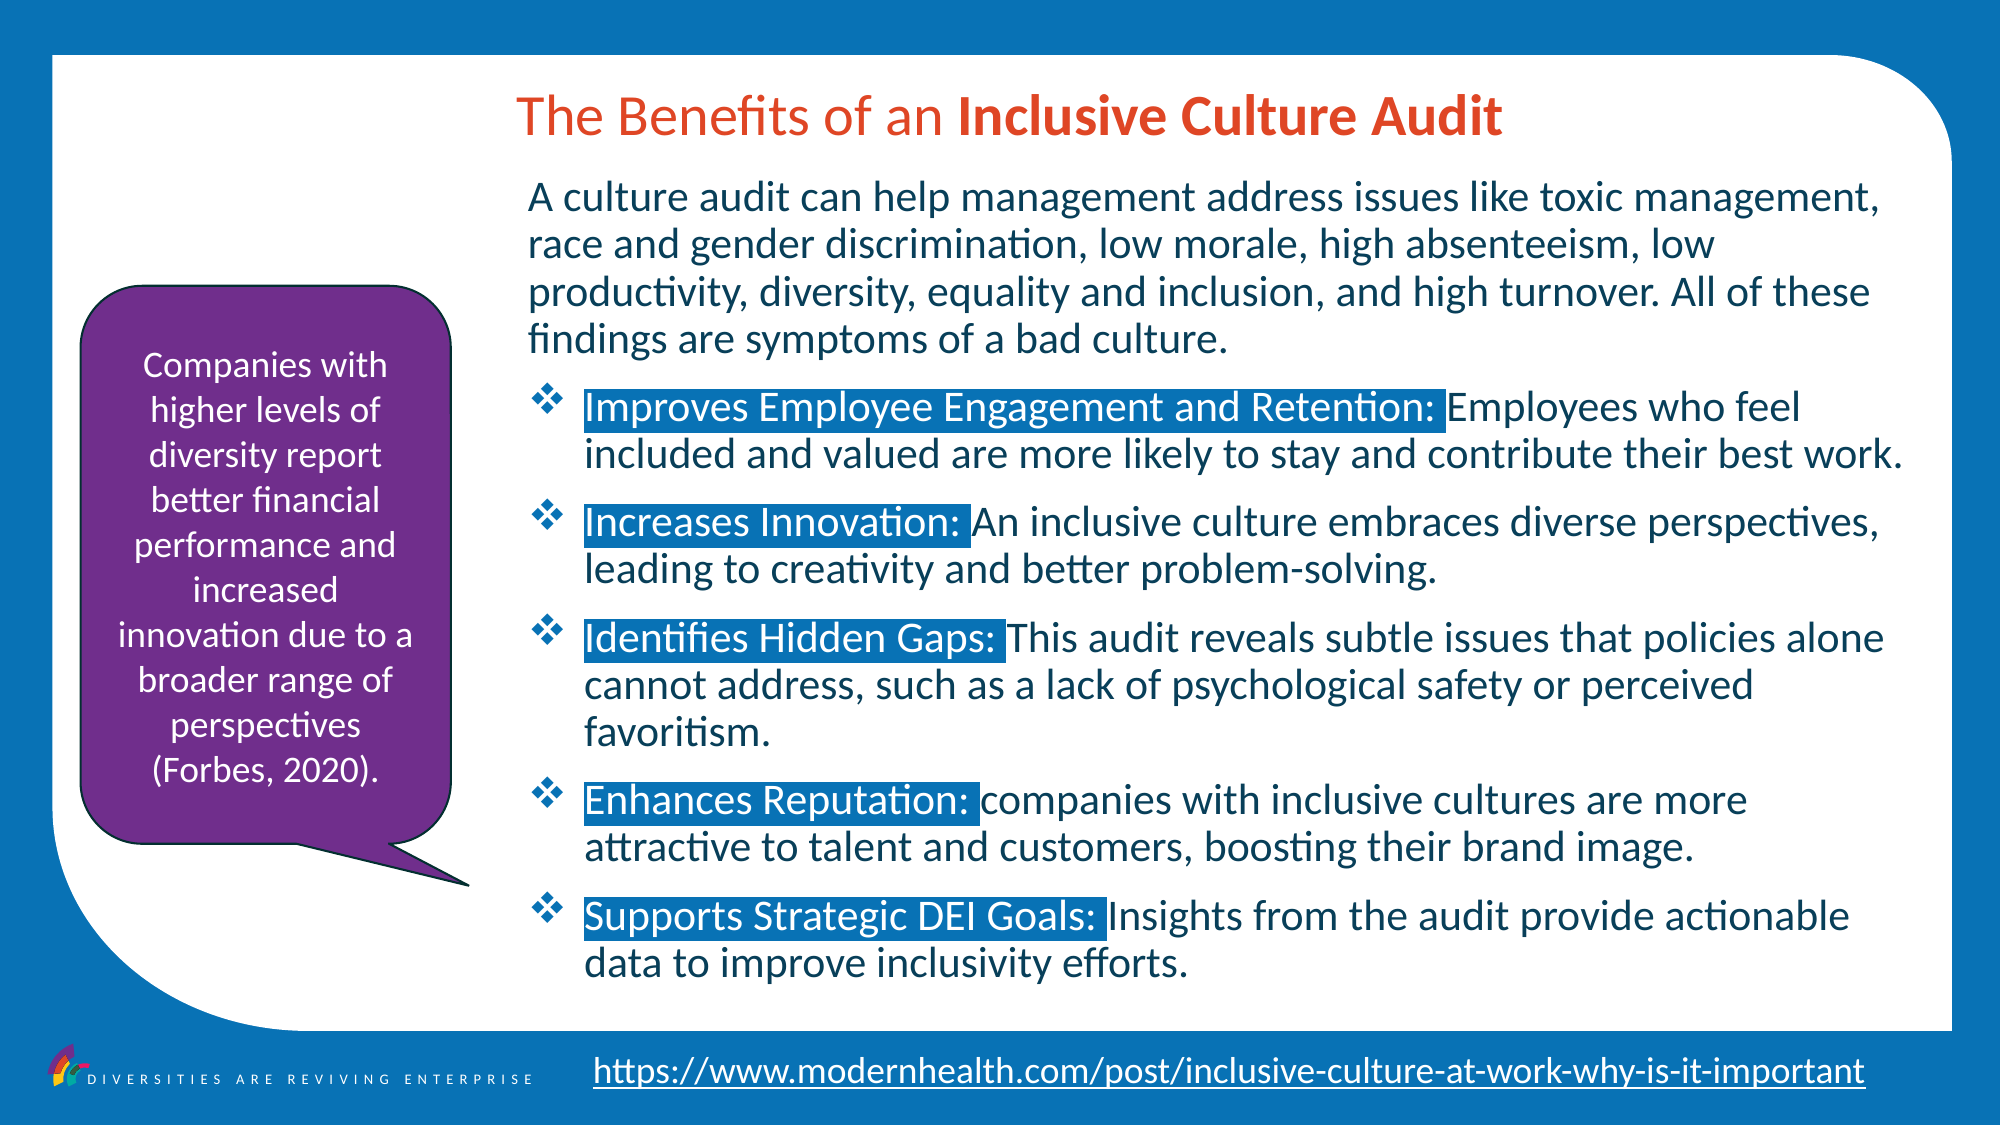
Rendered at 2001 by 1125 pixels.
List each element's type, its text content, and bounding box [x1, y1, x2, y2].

text_box The Benefits of an Inclusive Culture Audit [501, 77, 2000, 255]
list A culture audit can help management address issues like toxic management, race and gender discrimination, low morale, high absenteeism, low productivity, diversity, equality and inclusion, and high turnover. All of these findings are symptoms of a bad culture. Improves Employee Engagement and Retention: Employees who feel included and valued are more likely to stay and contribute their best work. Increases Innovation: An inclusive culture embraces diverse perspectives, leading to creativity and better problem-solving. Identifies Hidden Gaps: This audit reveals subtle issues that policies alone cannot address, such as a lack of psychological safety or perceived favoritism. Enhances Reputation: companies with inclusive cultures are more attractive to talent and customers, boosting their brand image. Supports Strategic DEI Goals: Insights from the audit provide actionable data to improve inclusivity efforts. [513, 255, 1920, 798]
text_box Companies with higher levels of diversity report better financial performance and increased innovation due to a broader range of perspectives (Forbes, 2020). [79, 284, 470, 887]
text_box https://www.modernhealth.com/post/inclusive-culture-at-work-why-is-it-important [578, 1039, 1961, 1099]
